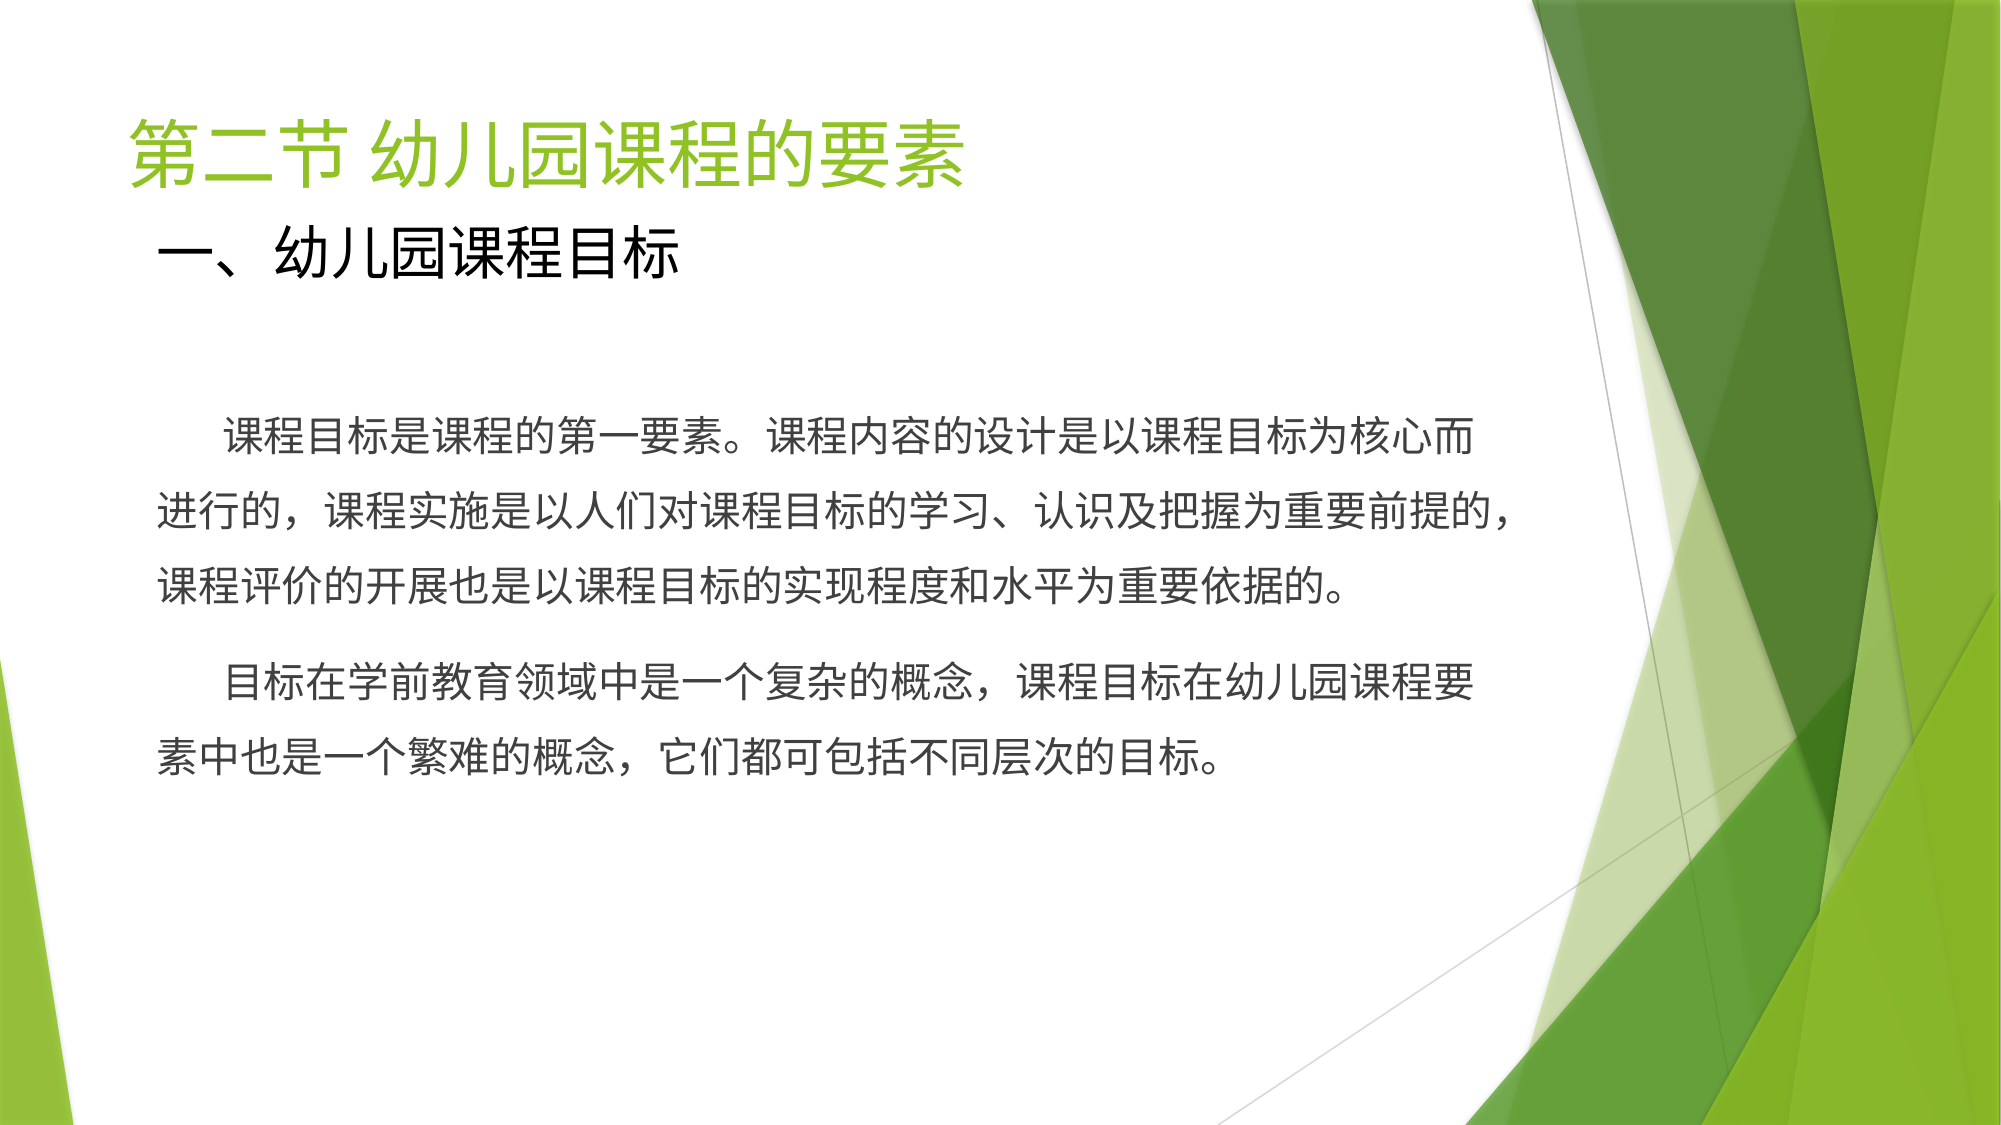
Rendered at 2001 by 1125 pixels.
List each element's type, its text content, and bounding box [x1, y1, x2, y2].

text_box 一、幼儿园课程目标 [141, 208, 1031, 294]
list 课程目标是课程的第一要素。课程内容的设计是以课程目标为核心而进行的，课程实施是以人们对课程目标的学习、认识及把握为重要前提的，课程评价的开展也是以课程目标的实现程度和水平为重要依据的。 目标在学前教育领域中是一个复杂的概念，课程目标在幼儿园课程要素中也是一个繁难的概念，它们都可包括不同层次的目标。 [141, 377, 1516, 914]
title 第二节 幼儿园课程的要素 [111, 99, 1522, 317]
